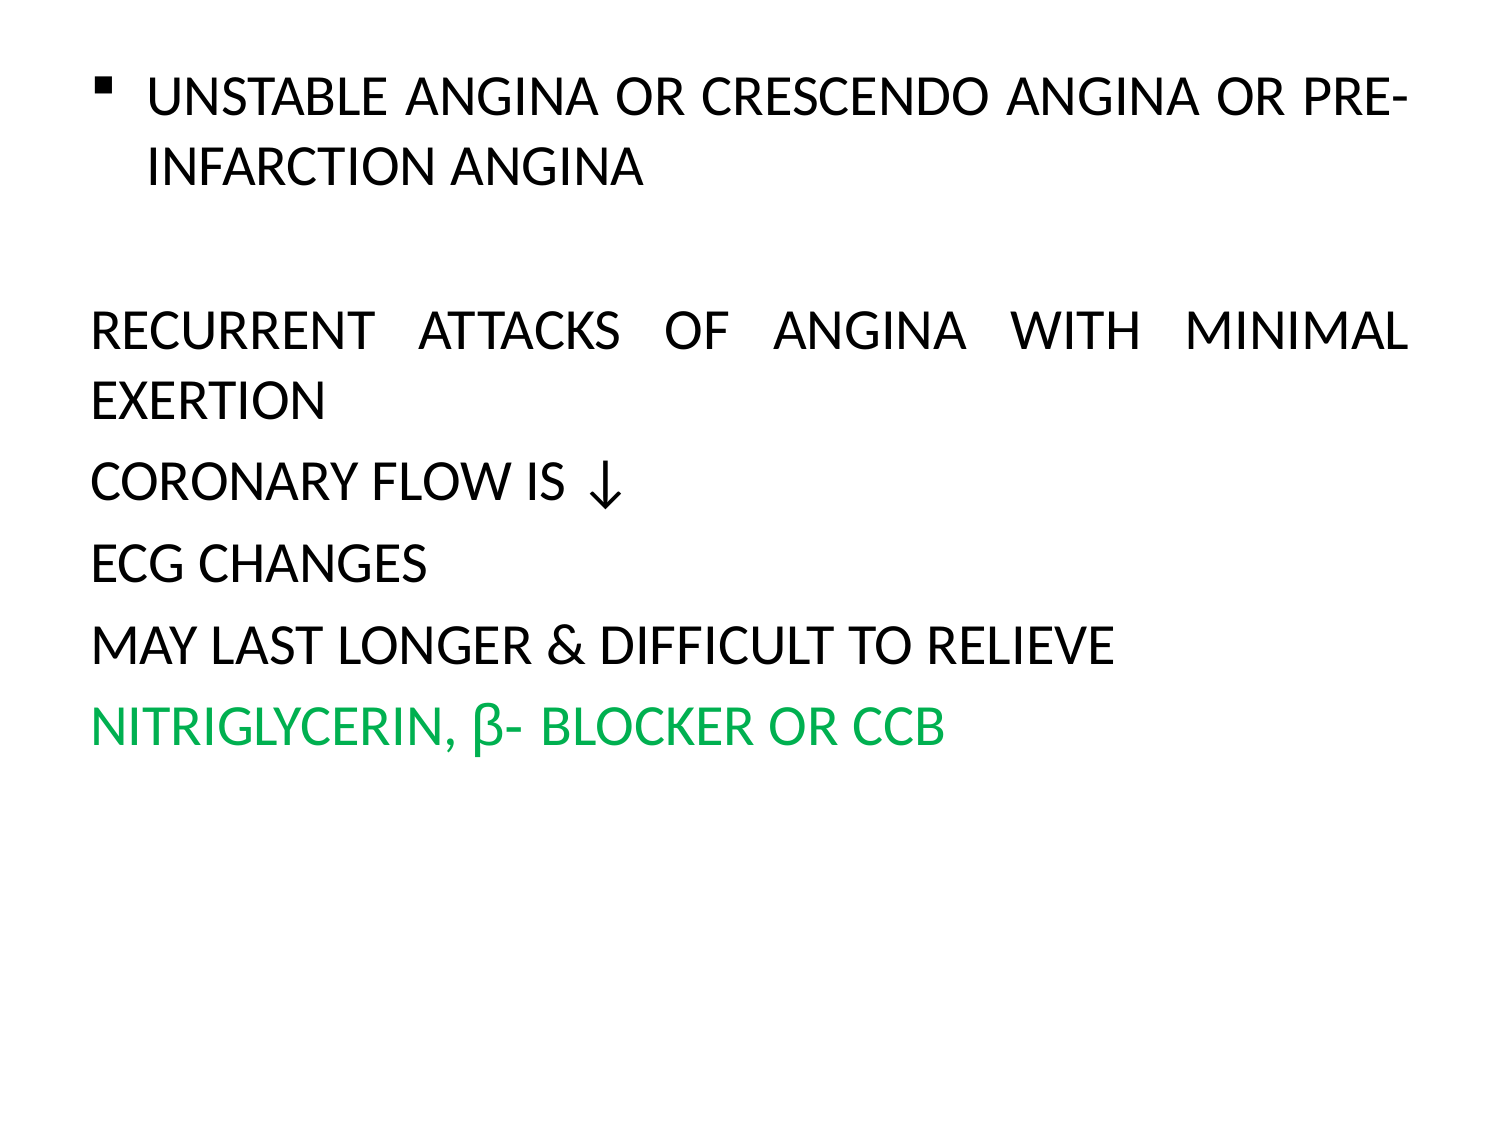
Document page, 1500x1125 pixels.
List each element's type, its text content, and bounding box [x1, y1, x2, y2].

list UNSTABLE ANGINA OR CRESCENDO ANGINA OR PRE-INFARCTION ANGINA RECURRENT ATTACKS OF ANGINA WITH MINIMAL EXERTION CORONARY FLOW IS ↓ ECG CHANGES MAY LAST LONGER & DIFFICULT TO RELIEVE NITRIGLYCERIN, β- BLOCKER OR CCB [75, 50, 1425, 793]
